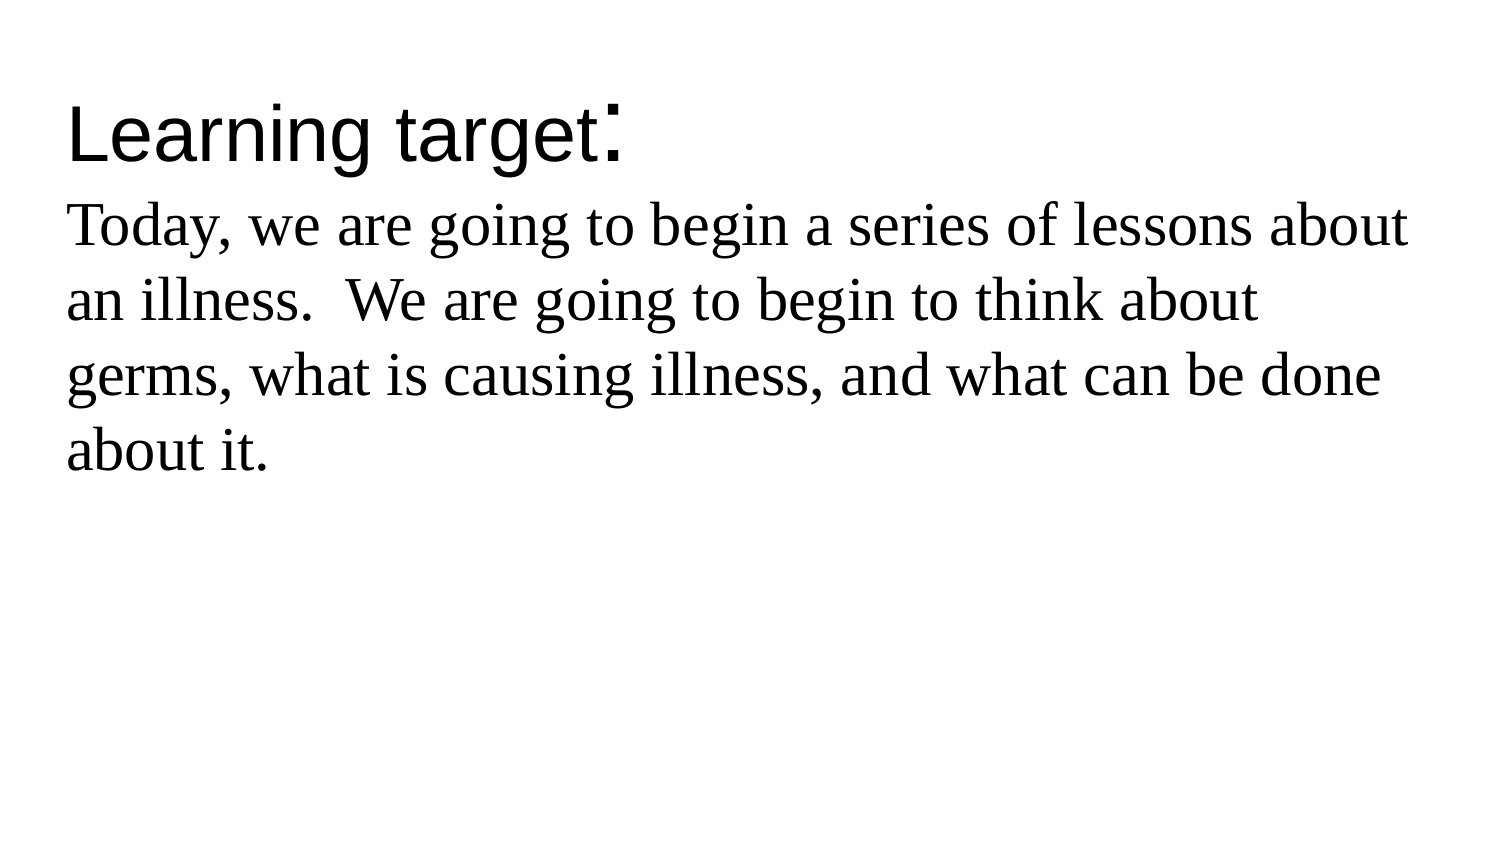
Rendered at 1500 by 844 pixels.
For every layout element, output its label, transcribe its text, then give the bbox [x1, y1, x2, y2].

title Learning target: Today, we are going to begin a series of lessons about an illness. We are going to begin to think about germs, what is causing illness, and what can be done about it. [51, 122, 1449, 629]
